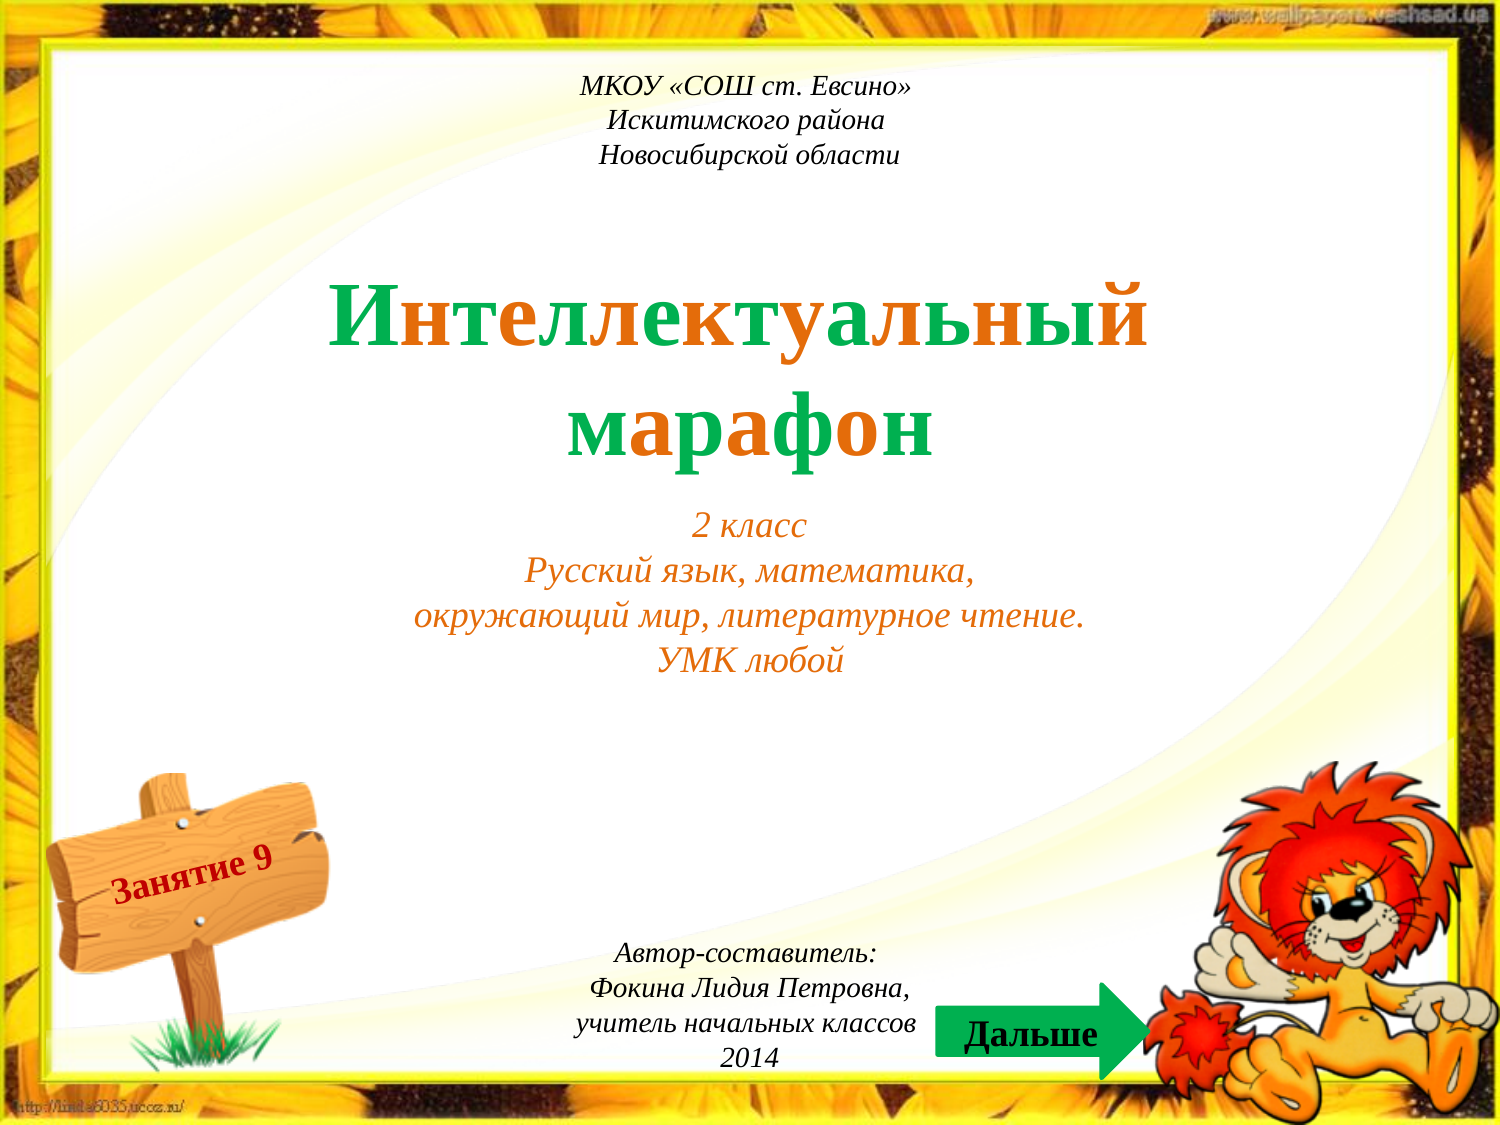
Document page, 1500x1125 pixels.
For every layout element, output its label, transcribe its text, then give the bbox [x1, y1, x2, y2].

text_box Дальше [1102, 982, 1151, 1080]
text_box Автор-составитель: Фокина Лидия Петровна, учитель начальных классов 2014 [398, 925, 1102, 1081]
picture [0, 0, 1500, 1125]
text_box МКОУ «СОШ ст. Евсино» Искитимского района Новосибирской области [515, 58, 985, 179]
text_box Интеллектуальный марафон [281, 246, 1219, 481]
text_box 2 класс Русский язык, математика, окружающий мир, литературное чтение. УМК любой [398, 492, 1102, 687]
